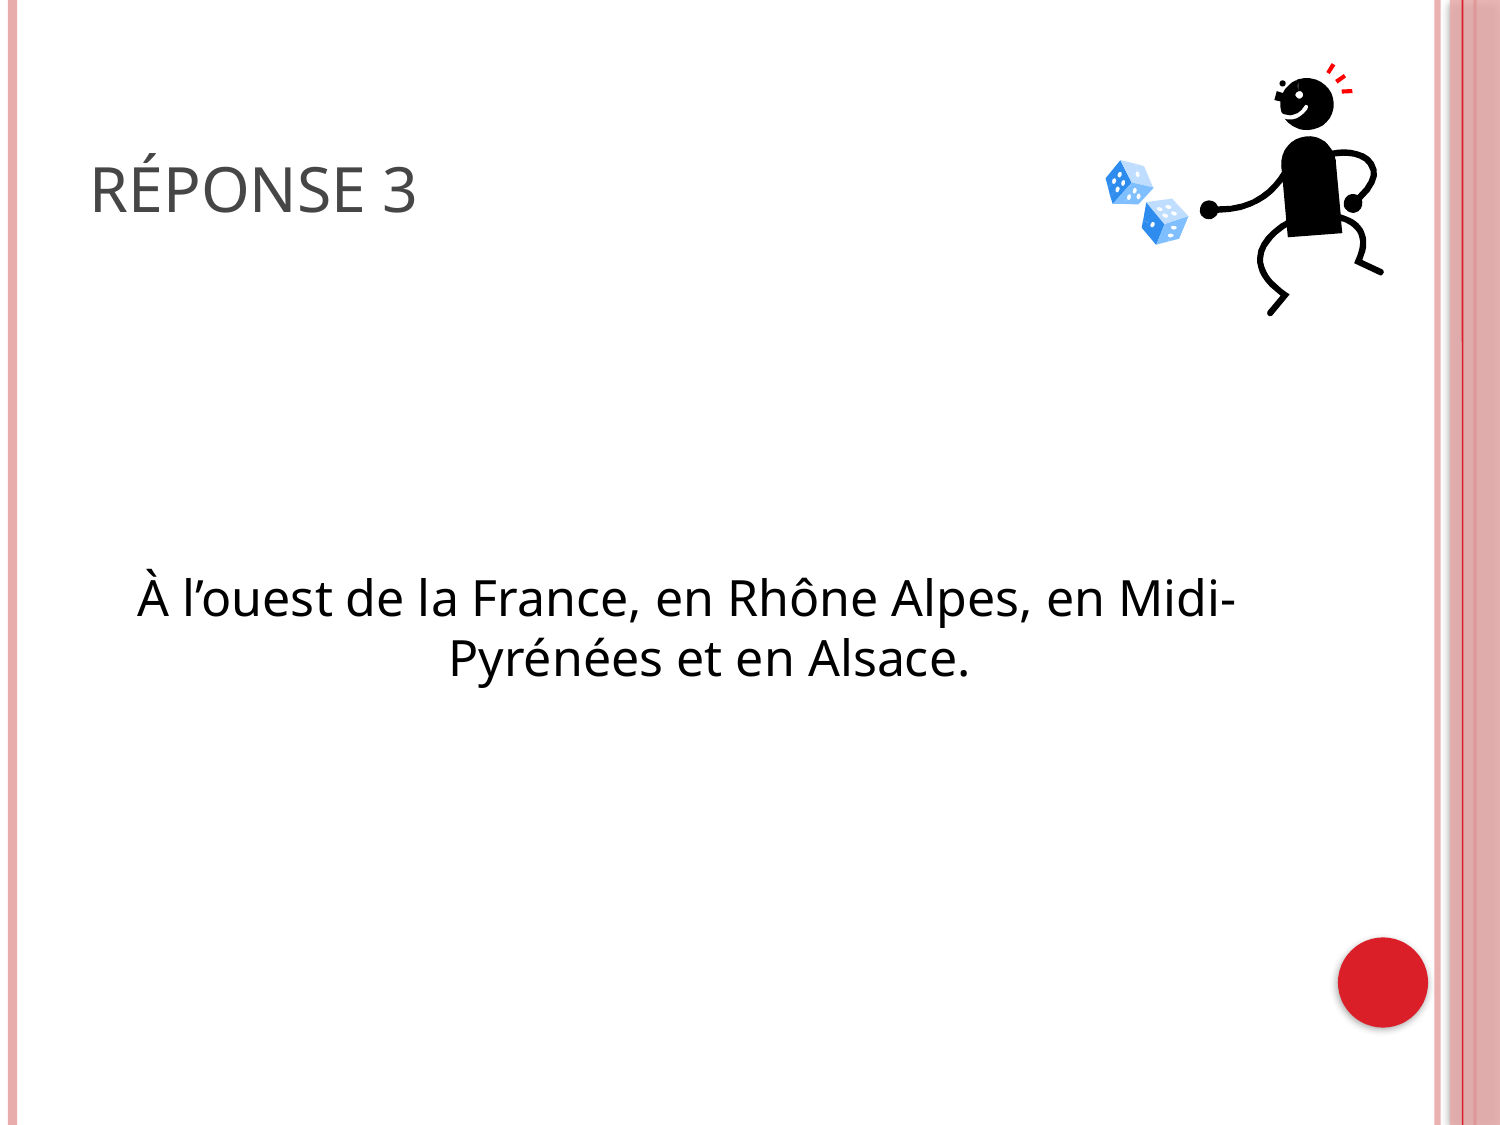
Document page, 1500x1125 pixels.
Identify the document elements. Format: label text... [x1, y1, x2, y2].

title Réponse 3 [75, 45, 1116, 233]
picture [1118, 45, 1413, 305]
list À l’ouest de la France, en Rhône Alpes, en Midi-Pyrénées et en Alsace. [74, 262, 1301, 1063]
